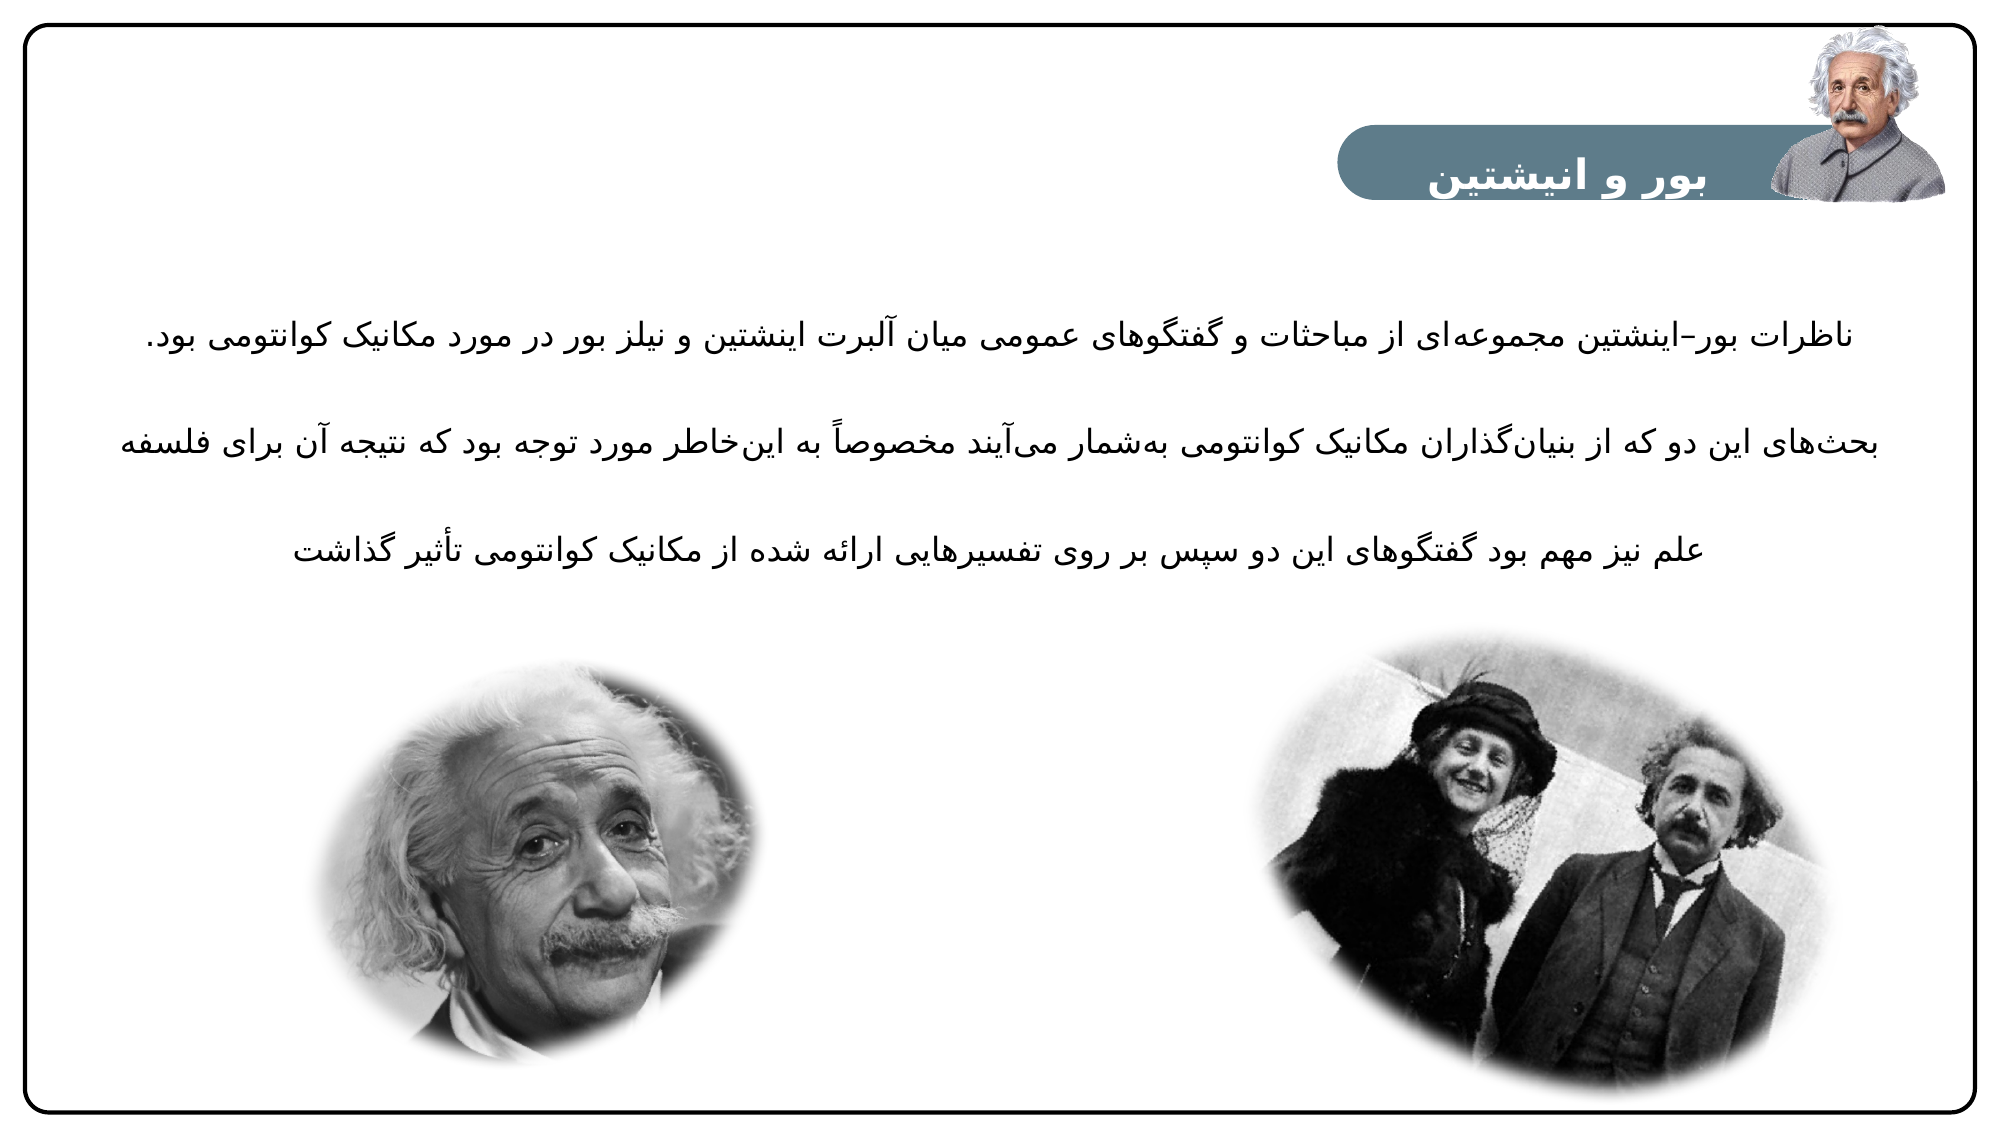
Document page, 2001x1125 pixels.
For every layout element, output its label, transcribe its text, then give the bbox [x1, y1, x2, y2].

text_box ناظرات بور–اینشتین مجموعه‌ای از مباحثات و گفتگوهای عمومی میان آلبرت اینشتین و نیلز بور در مورد مکانیک کوانتومی بود. بحث‌های این دو که از بنیان‌گذاران مکانیک کوانتومی به‌شمار می‌آیند مخصوصاً به این‌خاطر مورد توجه بود که نتیجه آن برای فلسفه علم نیز مهم بود گفتگوهای این دو سپس بر روی تفسیرهایی ارائه شده از مکانیک کوانتومی تأثیر گذاشت [81, 237, 1919, 643]
picture [294, 662, 777, 1065]
picture [1231, 635, 1855, 1092]
text_box بور و انیشتین [1349, 115, 1788, 206]
picture [1761, 14, 1954, 213]
